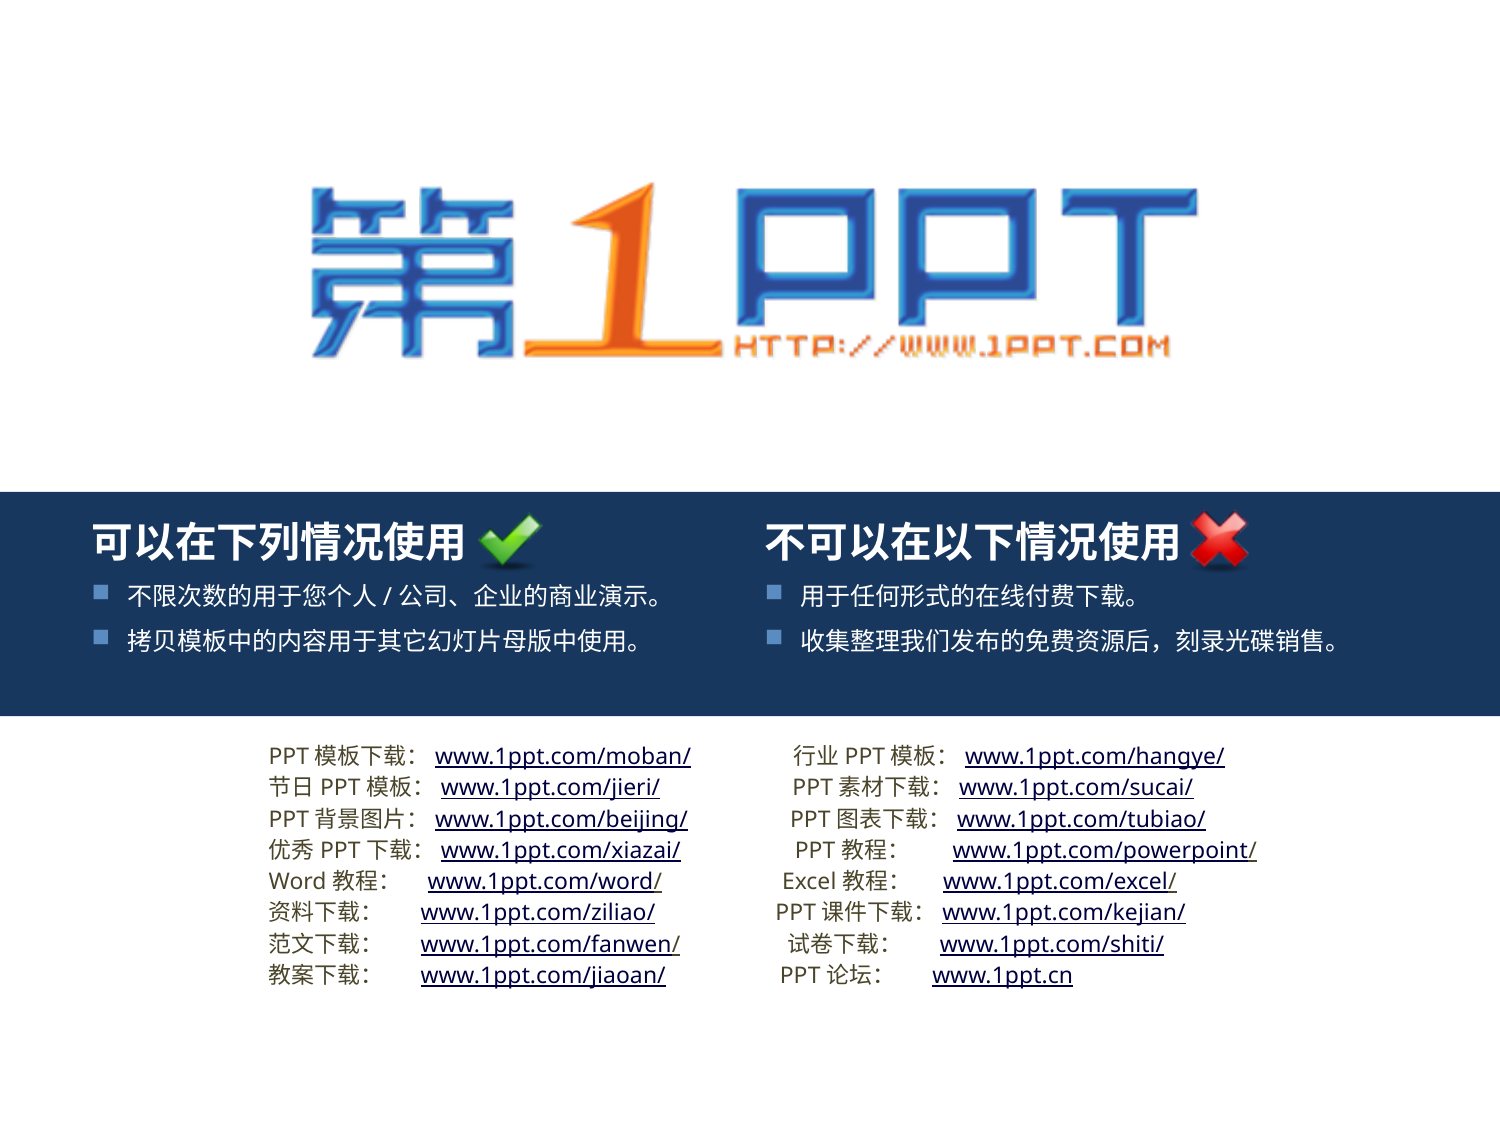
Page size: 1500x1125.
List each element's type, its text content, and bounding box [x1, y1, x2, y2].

picture [477, 507, 544, 573]
picture [134, 51, 1400, 492]
text_box PPT模板下载：www.1ppt.com/moban/ 行业PPT模板：www.1ppt.com/hangye/ 节日PPT模板：www.1ppt.com/jieri/ PPT素材下载：www.1ppt.com/sucai/ PPT背景图片：www.1ppt.com/beijing/ PPT图表下载：www.1ppt.com/tubiao/ 优秀PPT下载：www.1ppt.com/xiazai/ PPT教程： www.1ppt.com/powerpoint/ Word教程： www.1ppt.com/word/ Excel教程： www.1ppt.com/excel/ 资料下载： www.1ppt.com/ziliao/ PPT课件下载：www.1ppt.com/kejian/ 范文下载： www.1ppt.com/fanwen/ 试卷下载： www.1ppt.com/shiti/ 教案下载： www.1ppt.com/jiaoan/ PPT论坛： www.1ppt.cn [252, 762, 1315, 1008]
picture [1186, 507, 1252, 573]
text_box 可以在下列情况使用 不限次数的用于您个人/公司、企业的商业演示。 拷贝模板中的内容用于其它幻灯片母版中使用。 [76, 508, 750, 774]
text_box [0, 491, 1500, 717]
text_box 不可以在以下情况使用 用于任何形式的在线付费下载。 收集整理我们发布的免费资源后，刻录光碟销售。 [750, 508, 1424, 762]
